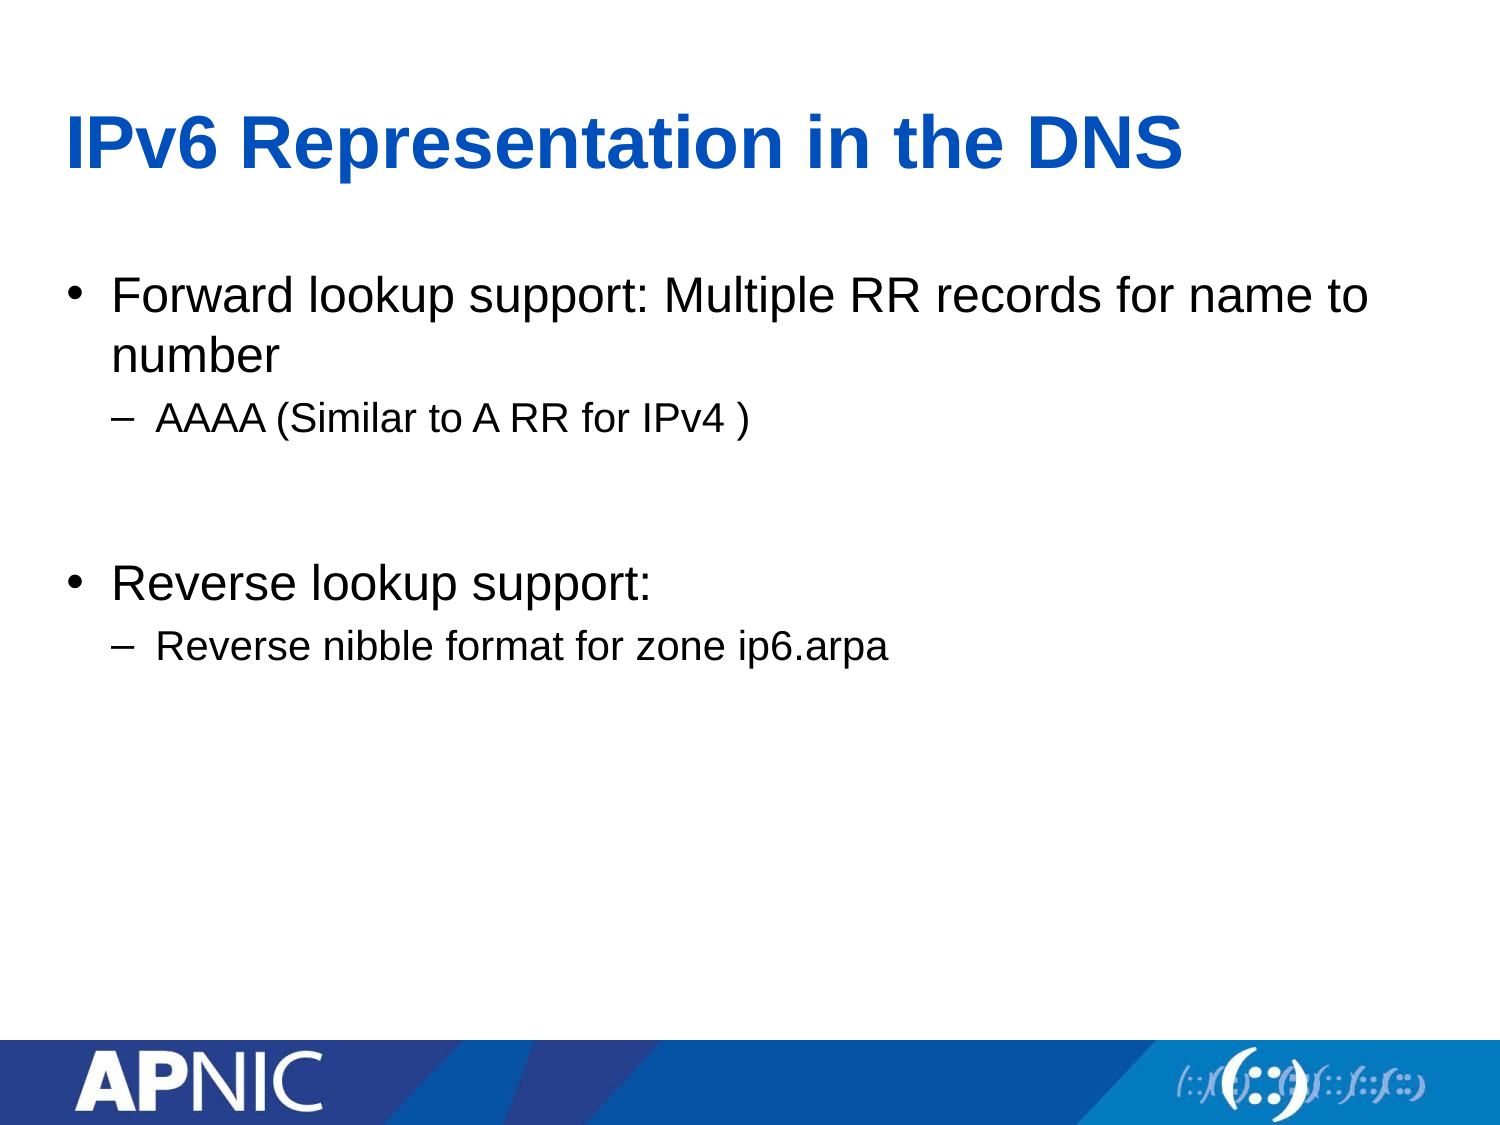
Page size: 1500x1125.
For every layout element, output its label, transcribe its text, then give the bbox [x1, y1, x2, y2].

picture [0, 1040, 1500, 1125]
list Forward lookup support: Multiple RR records for name to number AAAA (Similar to A RR for IPv4 ) Reverse lookup support: Reverse nibble format for zone ip6.arpa [66, 262, 1437, 1012]
title IPv6 Representation in the DNS [64, 45, 1436, 233]
